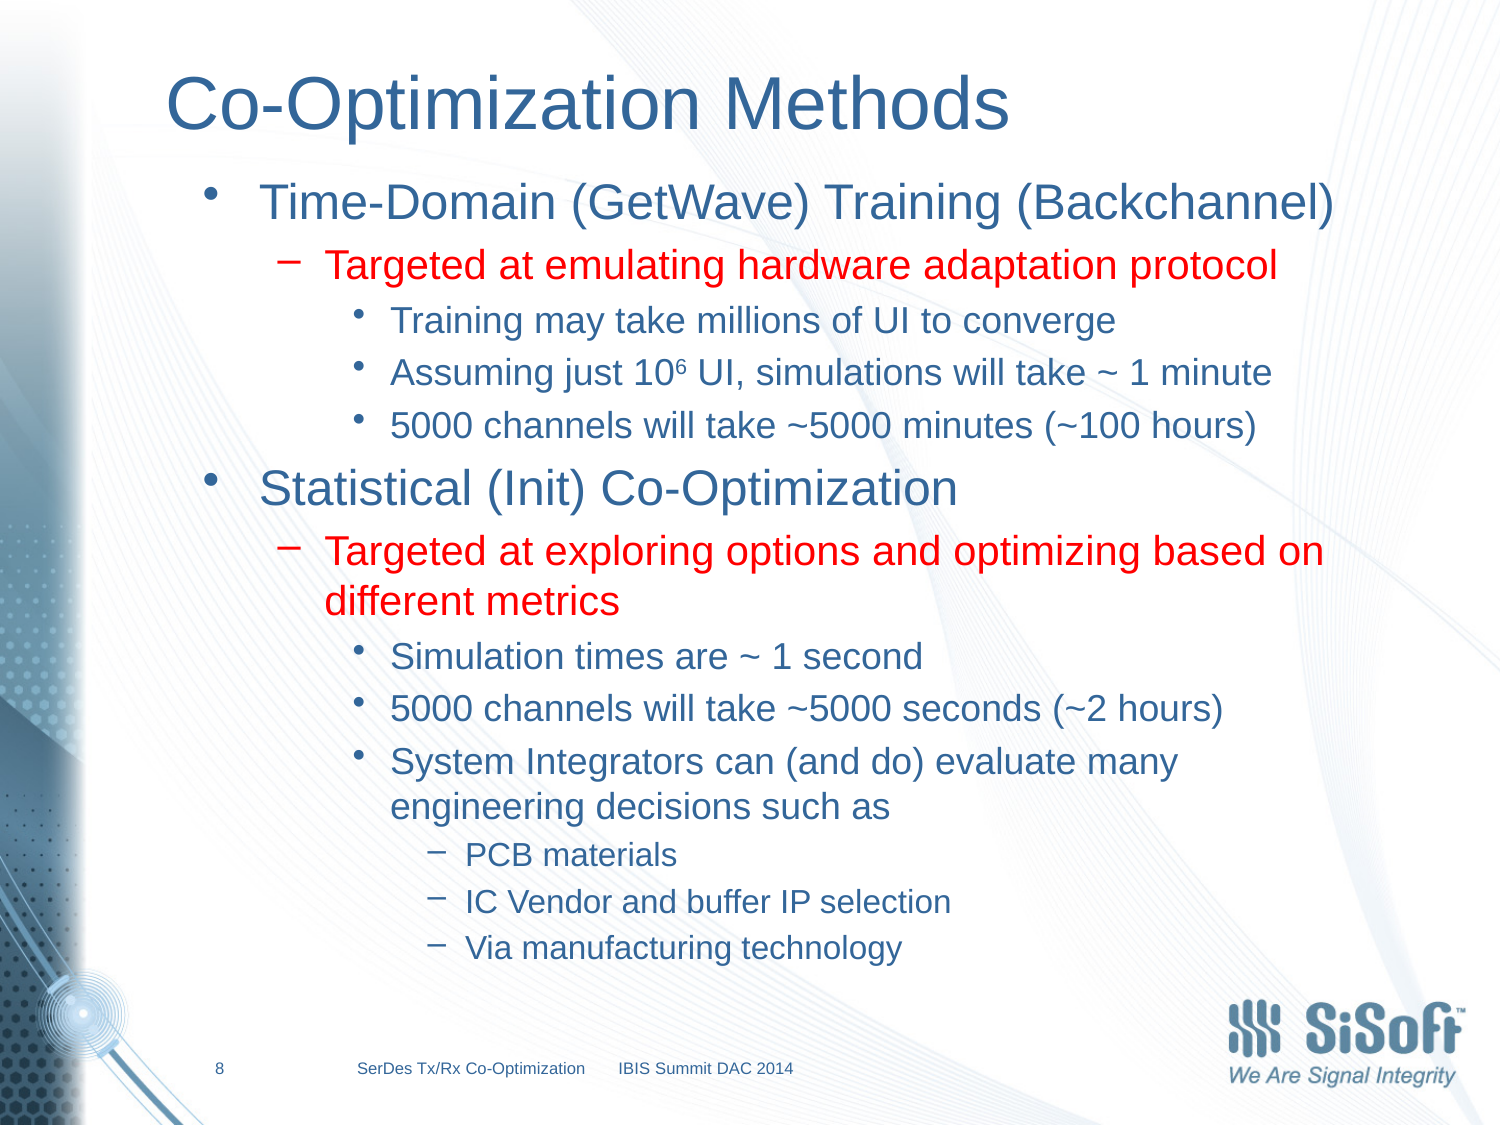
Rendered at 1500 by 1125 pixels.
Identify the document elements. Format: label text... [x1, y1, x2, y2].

footer 8 SerDes Tx/Rx Co-Optimization IBIS Summit DAC 2014 [200, 1050, 975, 1104]
list Time-Domain (GetWave) Training (Backchannel) Targeted at emulating hardware adaptation protocol Training may take millions of UI to converge Assuming just 106 UI, simulations will take ~ 1 minute 5000 channels will take ~5000 minutes (~100 hours) Statistical (Init) Co-Optimization Targeted at exploring options and optimizing based on different metrics Simulation times are ~ 1 second 5000 channels will take ~5000 seconds (~2 hours) System Integrators can (and do) evaluate many engineering decisions such as PCB materials IC Vendor and buffer IP selection Via manufacturing technology [187, 162, 1363, 963]
title Co-Optimization Methods [150, 24, 1300, 175]
picture [0, 0, 1500, 1125]
